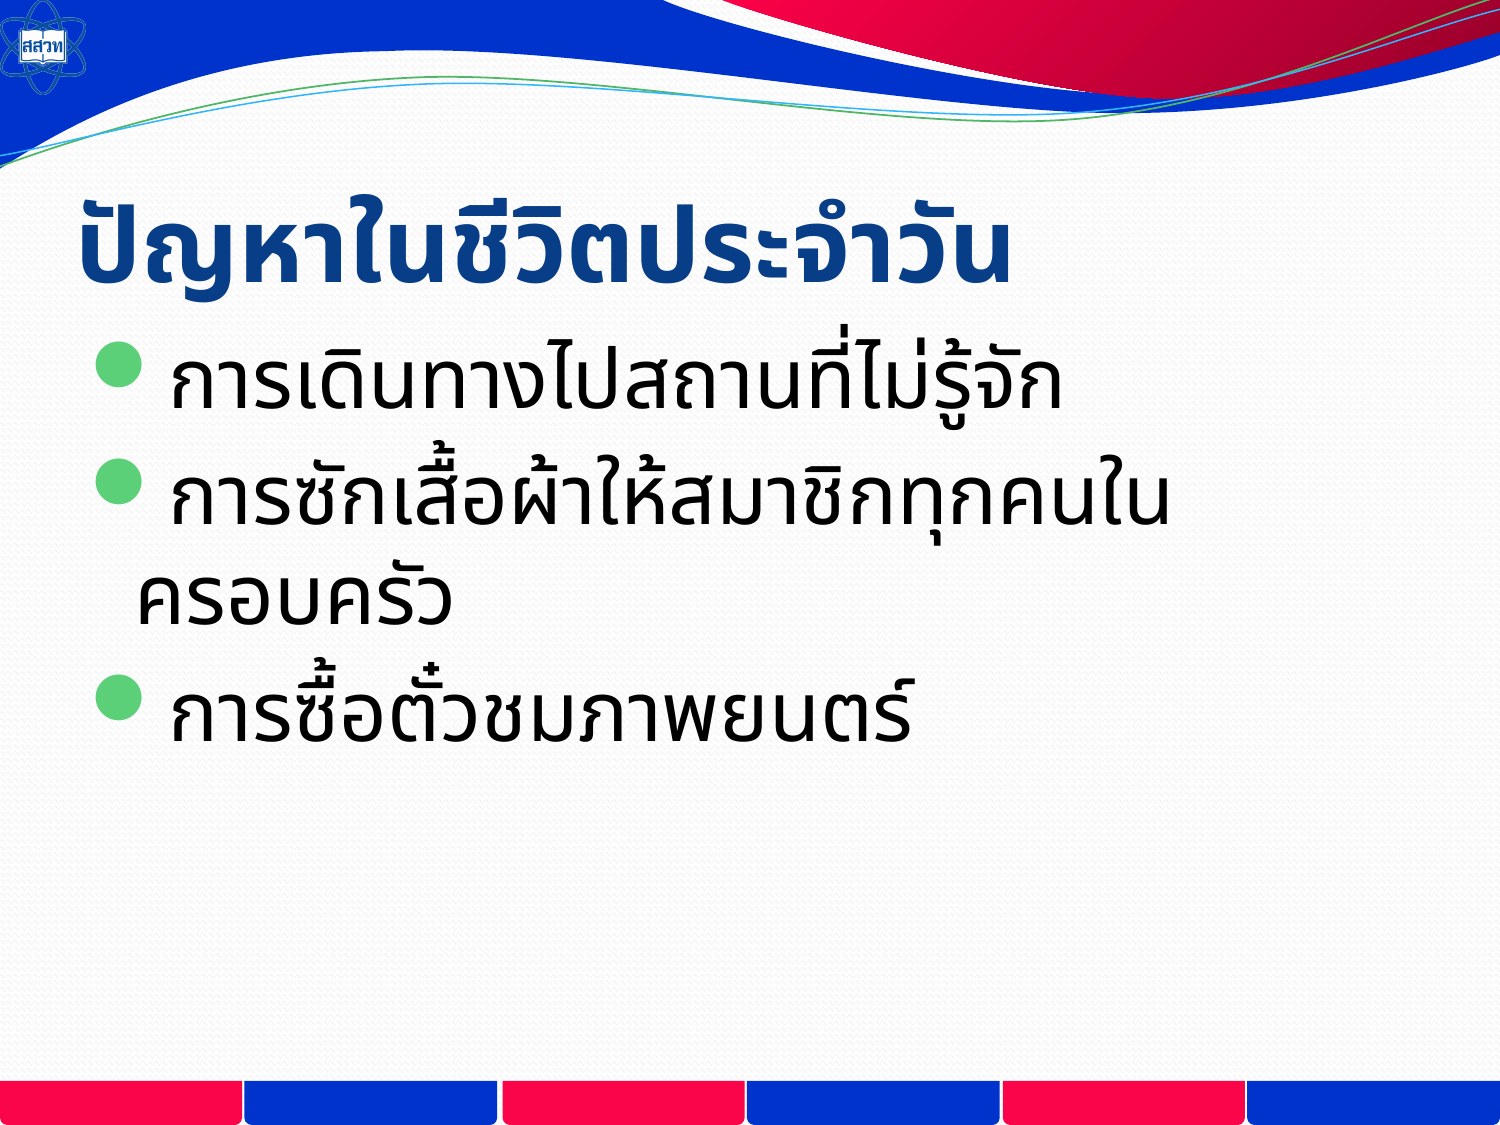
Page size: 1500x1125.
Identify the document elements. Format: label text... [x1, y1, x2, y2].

title ปัญหาในชีวิตประจำวัน [75, 115, 1425, 303]
list การเดินทางไปสถานที่ไม่รู้จัก การซักเสื้อผ้าให้สมาชิกทุกคนในครอบครัว การซื้อตั๋วชมภาพยนตร์ [75, 317, 1425, 1038]
picture [0, 0, 86, 95]
